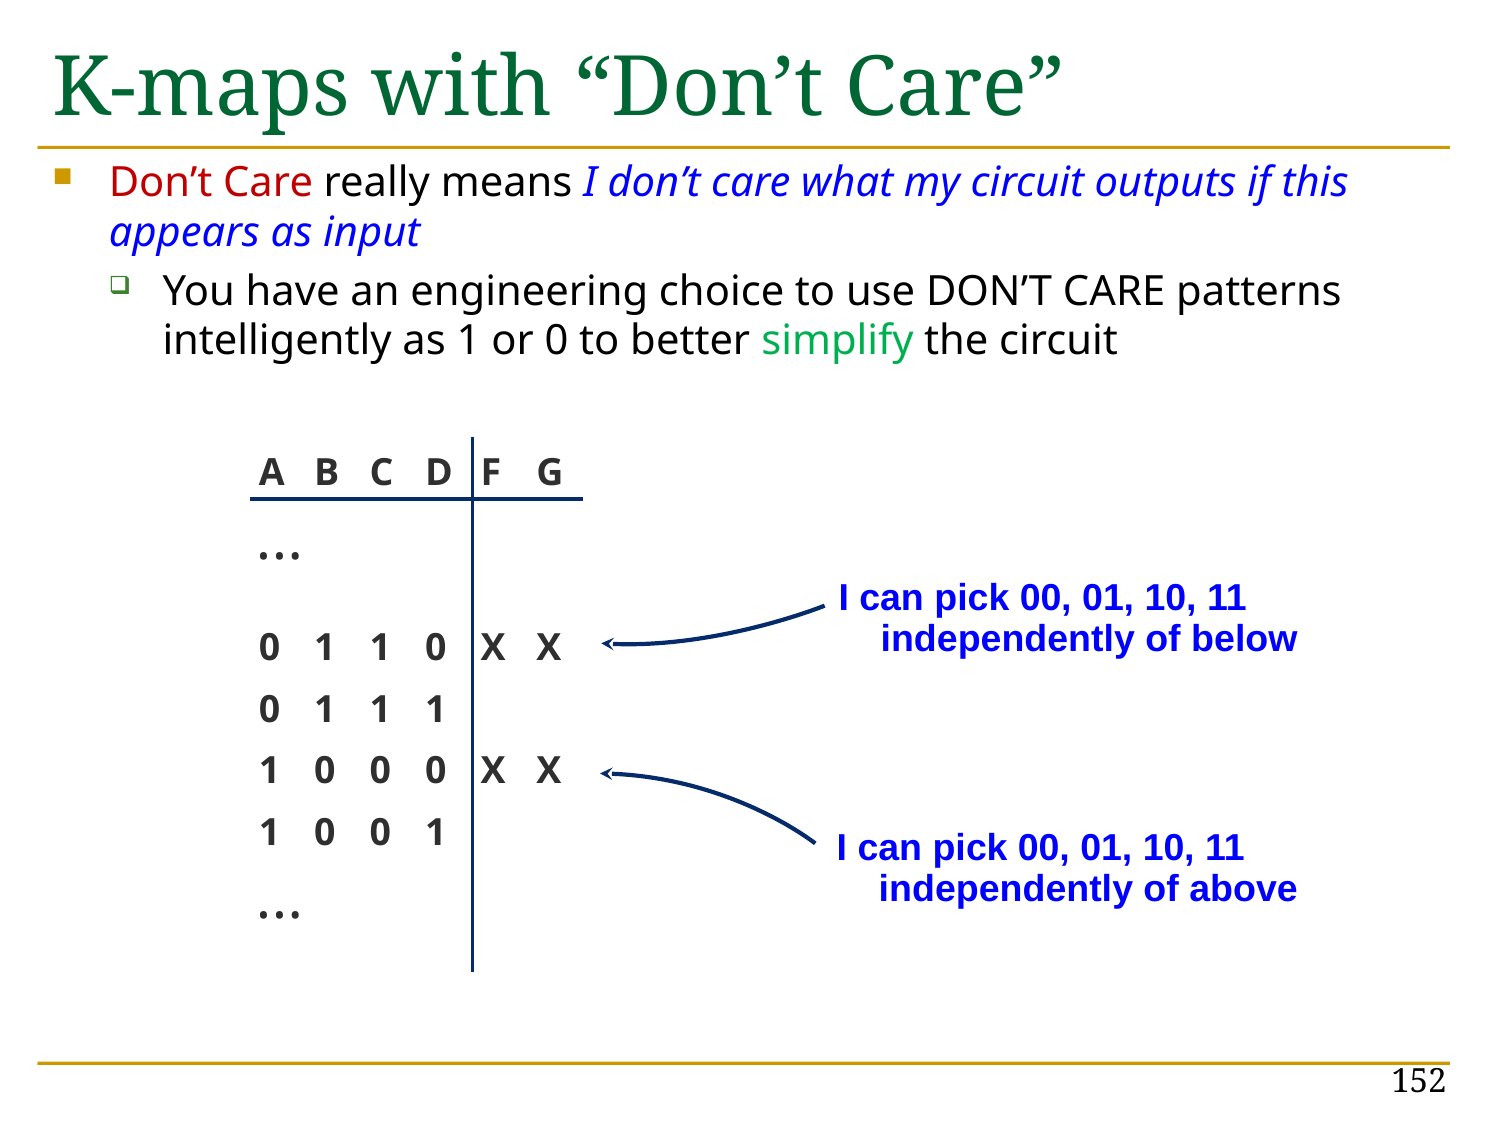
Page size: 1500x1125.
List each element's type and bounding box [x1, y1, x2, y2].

table_header [250, 437, 471, 497]
text_box [600, 767, 816, 844]
text_box [821, 819, 1313, 918]
table_cell [250, 501, 471, 972]
slide_number [1111, 1036, 1462, 1112]
table_cell [474, 501, 583, 972]
table_header [474, 437, 583, 497]
title [37, 24, 1450, 147]
text_box [601, 570, 1314, 668]
list [37, 147, 1450, 1007]
